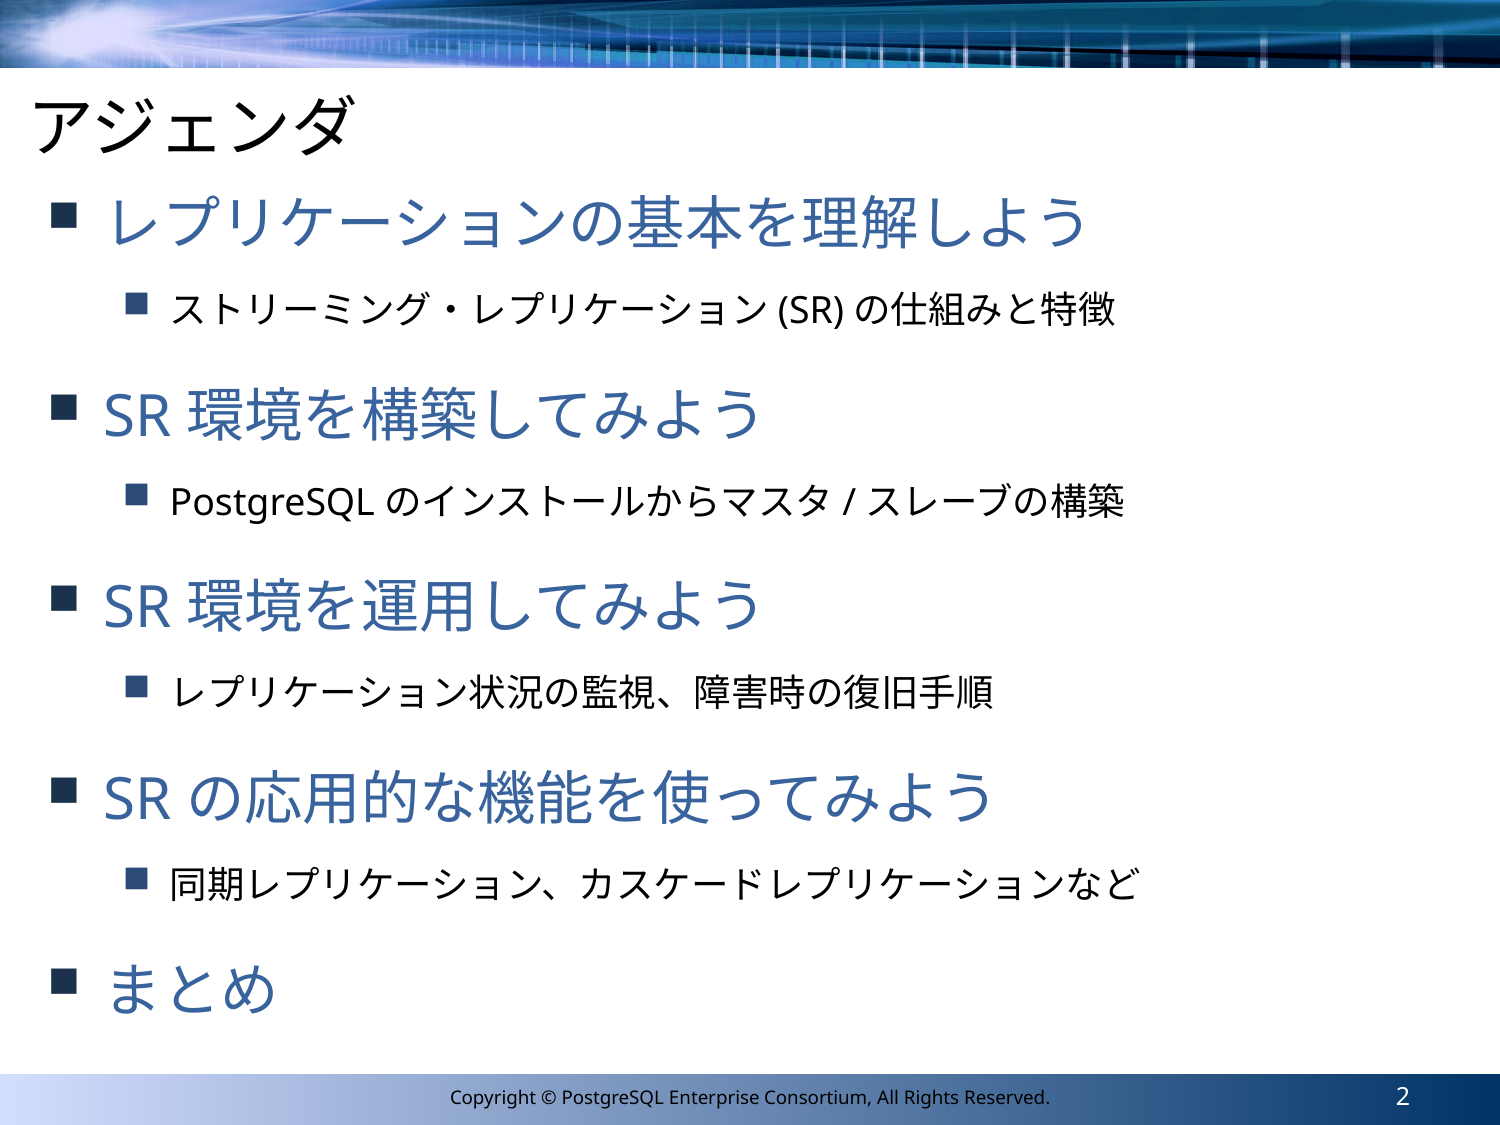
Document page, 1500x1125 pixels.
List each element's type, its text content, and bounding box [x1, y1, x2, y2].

picture [0, 0, 1500, 68]
title アジェンダ [12, 74, 1363, 176]
list レプリケーションの基本を理解しよう ストリーミング・レプリケーション(SR)の仕組みと特徴 SR環境を構築してみよう PostgreSQLのインストールからマスタ/スレーブの構築 SR環境を運用してみよう レプリケーション状況の監視、障害時の復旧手順 SRの応用的な機能を使ってみよう 同期レプリケーション、カスケードレプリケーションなど まとめ [32, 178, 1500, 1102]
slide_number 2 [1074, 1074, 1426, 1123]
